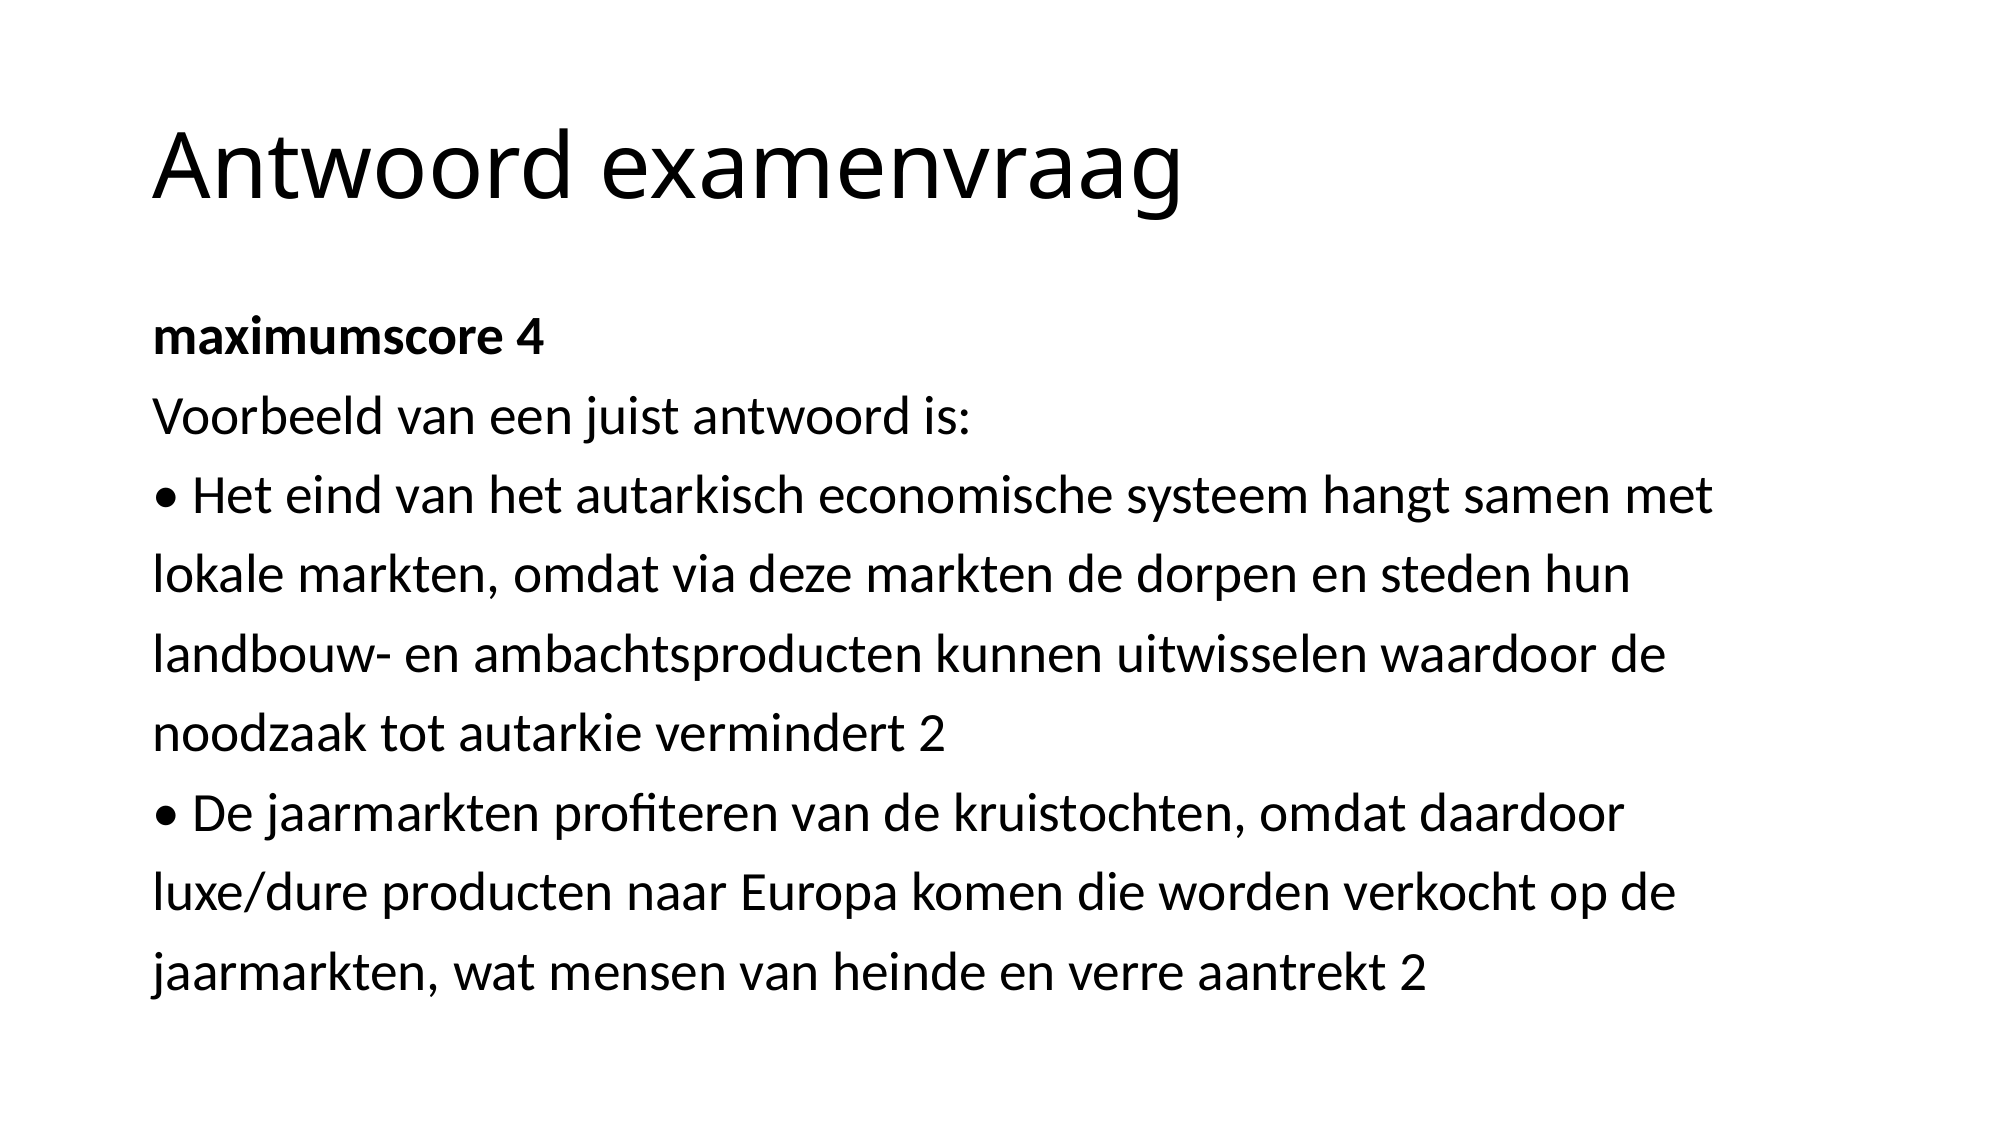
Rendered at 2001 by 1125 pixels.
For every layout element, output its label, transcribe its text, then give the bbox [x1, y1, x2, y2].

list maximumscore 4 Voorbeeld van een juist antwoord is: • Het eind van het autarkisch economische systeem hangt samen met lokale markten, omdat via deze markten de dorpen en steden hun landbouw- en ambachtsproducten kunnen uitwisselen waardoor de noodzaak tot autarkie vermindert 2 • De jaarmarkten profiteren van de kruistochten, omdat daardoor luxe/dure producten naar Europa komen die worden verkocht op de jaarmarkten, wat mensen van heinde en verre aantrekt 2 [137, 299, 1863, 1014]
title Antwoord examenvraag [137, 59, 1863, 278]
